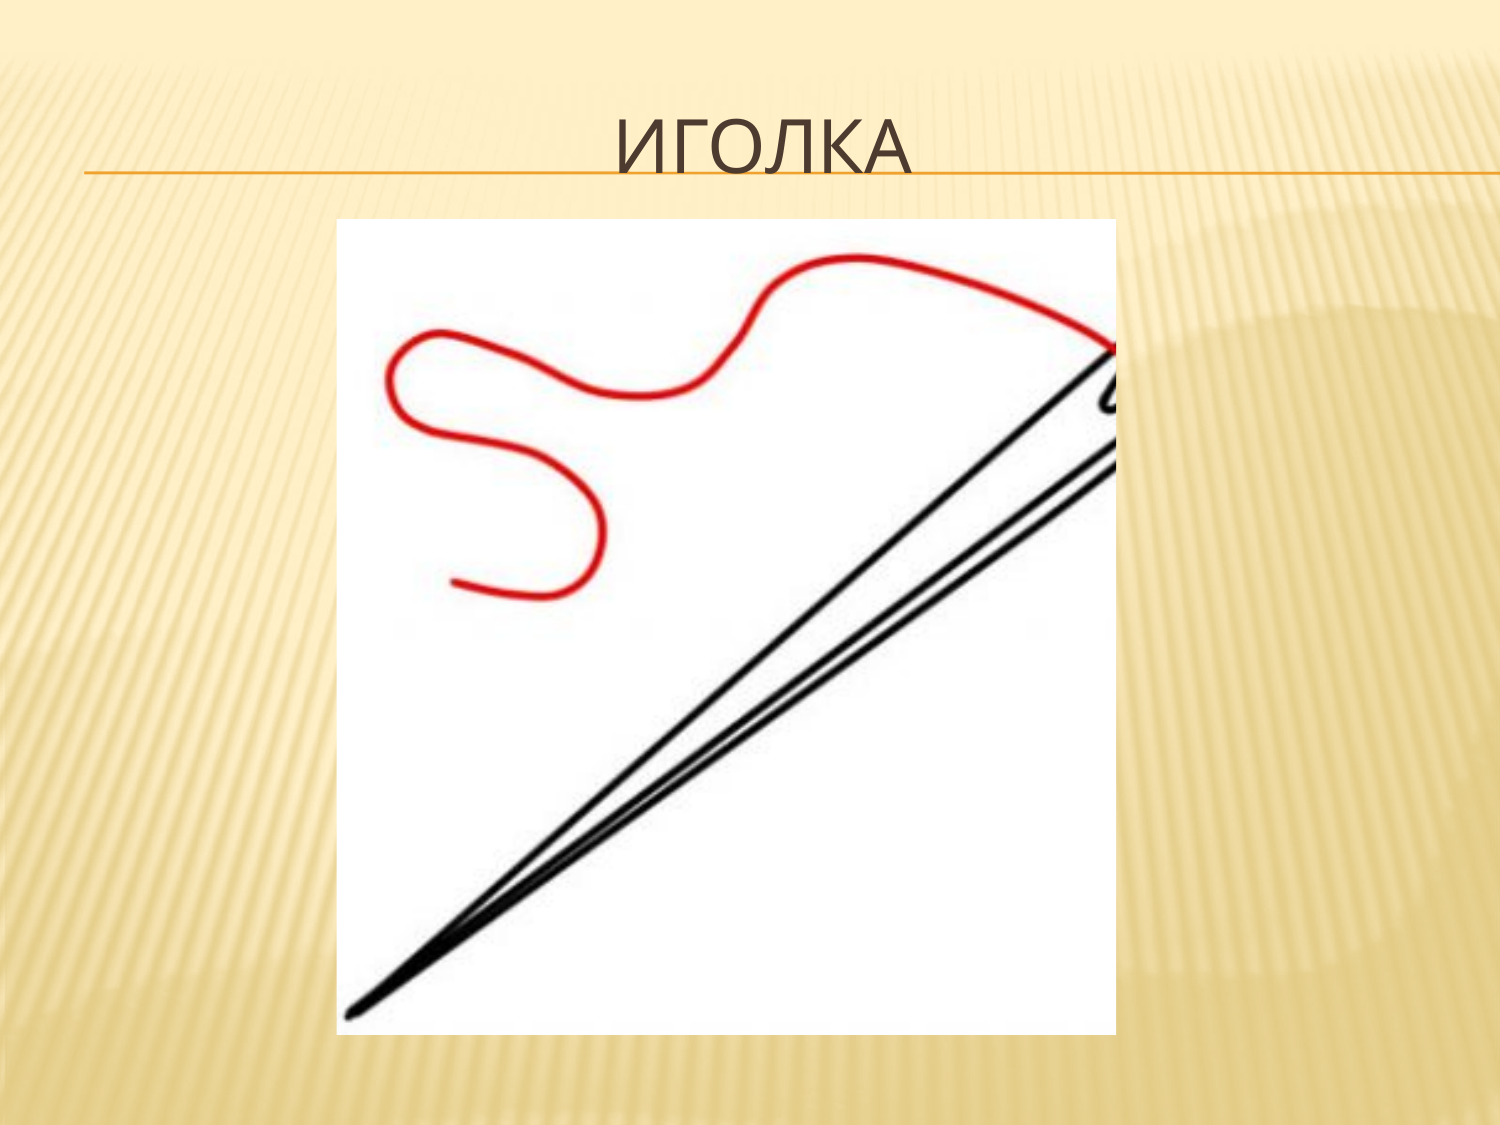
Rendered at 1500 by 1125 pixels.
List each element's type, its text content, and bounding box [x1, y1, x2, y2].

title иголка [50, 75, 1475, 213]
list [336, 219, 1117, 1036]
